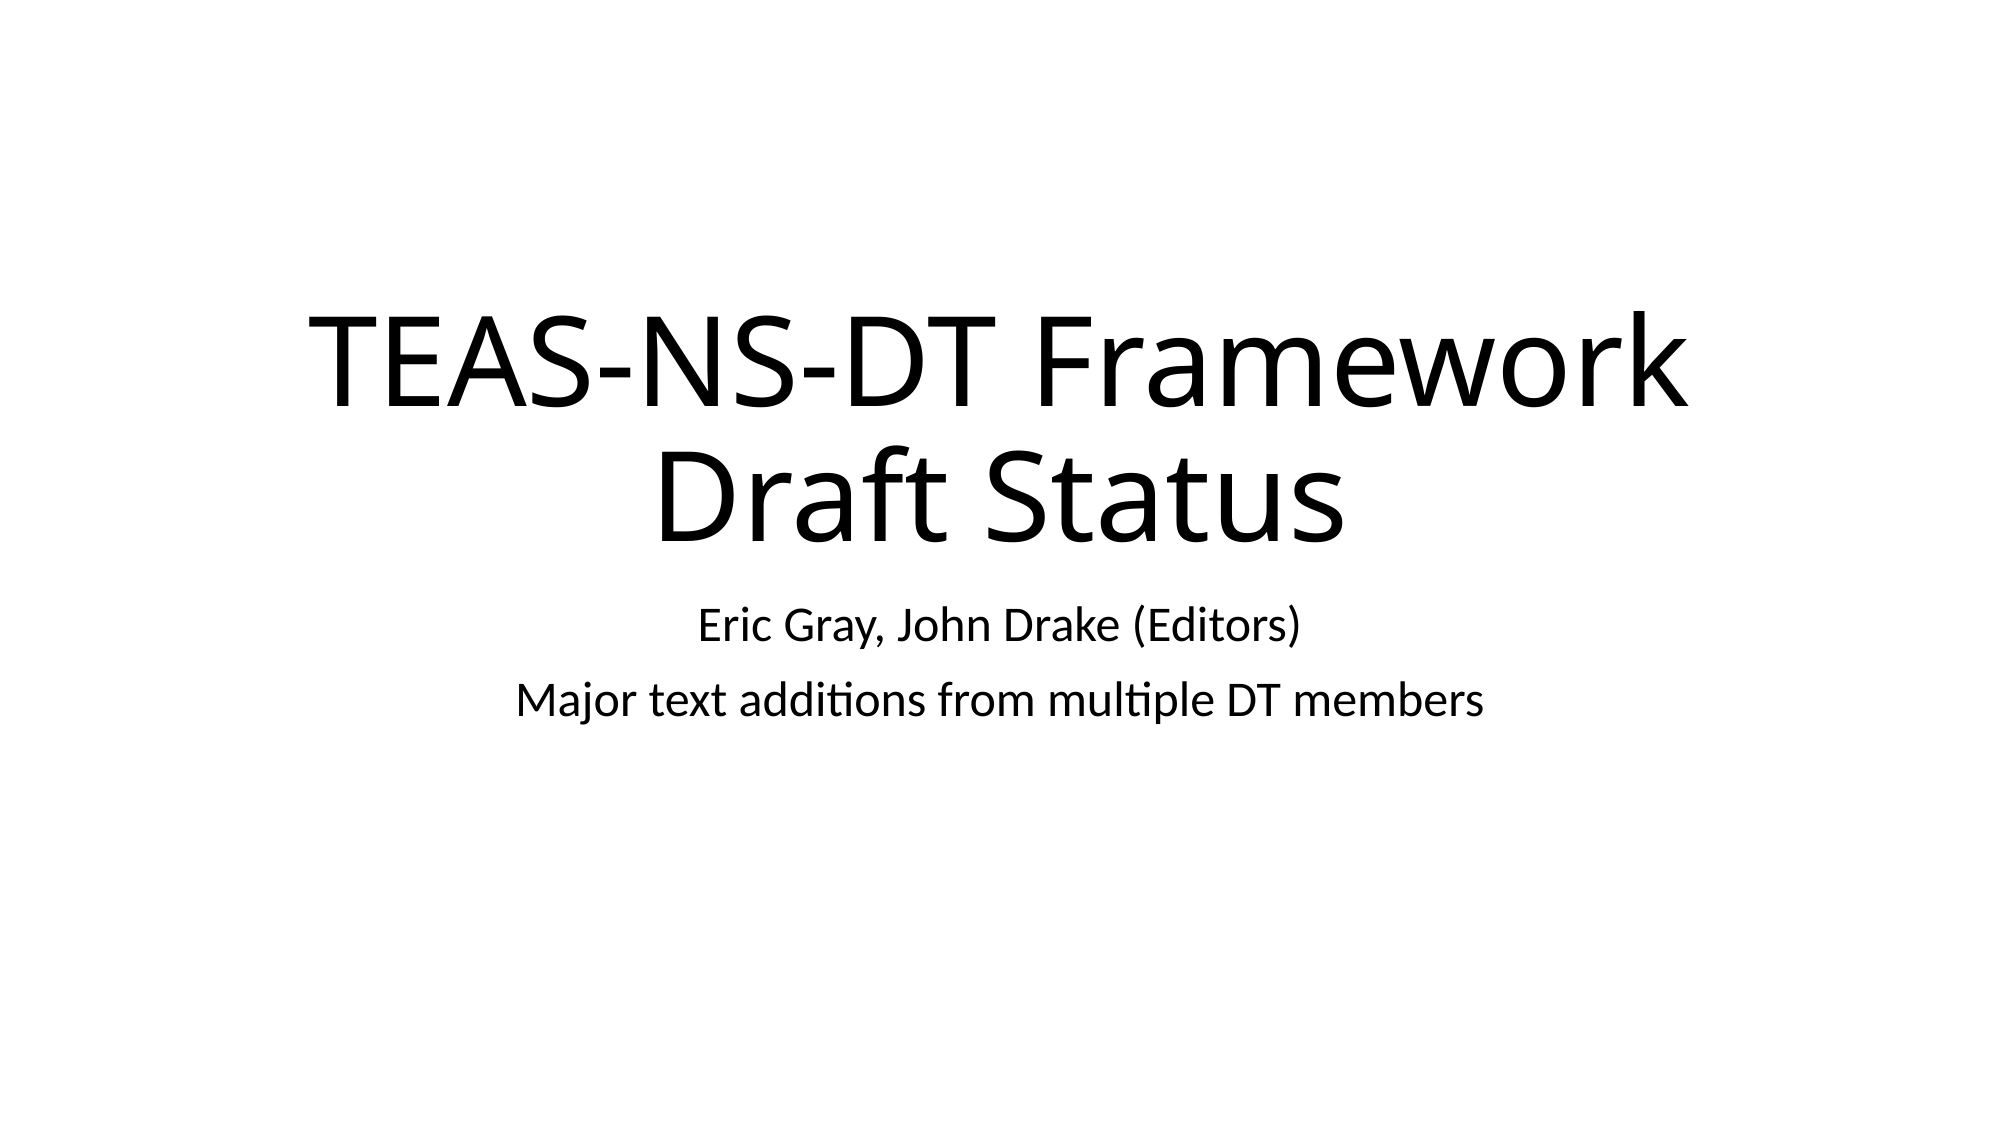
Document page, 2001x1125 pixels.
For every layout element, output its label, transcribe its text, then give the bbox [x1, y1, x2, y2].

subtitle Eric Gray, John Drake (Editors) Major text additions from multiple DT members [249, 590, 1750, 863]
title TEAS-NS-DT Framework Draft Status [249, 184, 1750, 576]
